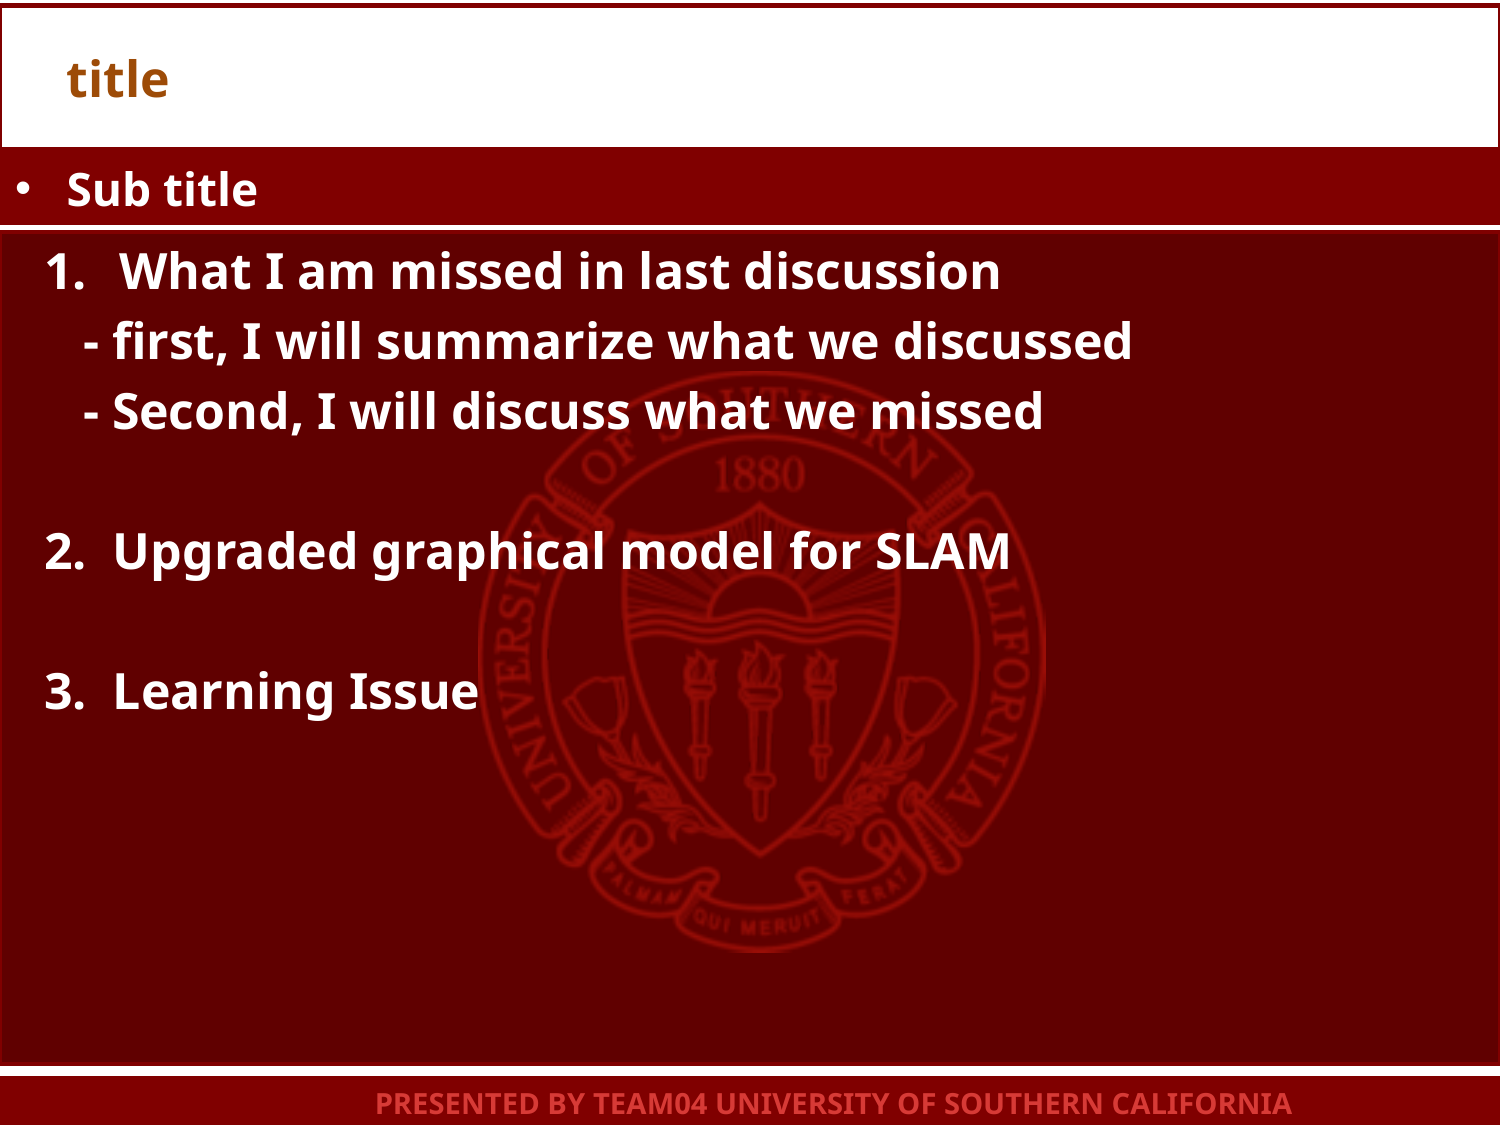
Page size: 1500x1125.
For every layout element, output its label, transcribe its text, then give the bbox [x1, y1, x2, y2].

list Sub title [0, 151, 1500, 225]
text_box [0, 230, 1500, 1066]
text_box title [0, 3, 1500, 151]
text_box PRESENTED BY TEAM04 UNIVERSITY OF SOUTHERN CALIFORNIA [0, 1076, 1500, 1125]
picture [478, 370, 1046, 953]
text_box What I am missed in last discussion - first, I will summarize what we discussed - Second, I will discuss what we missed 2. Upgraded graphical model for SLAM 3. Learning Issue [27, 230, 1500, 1014]
